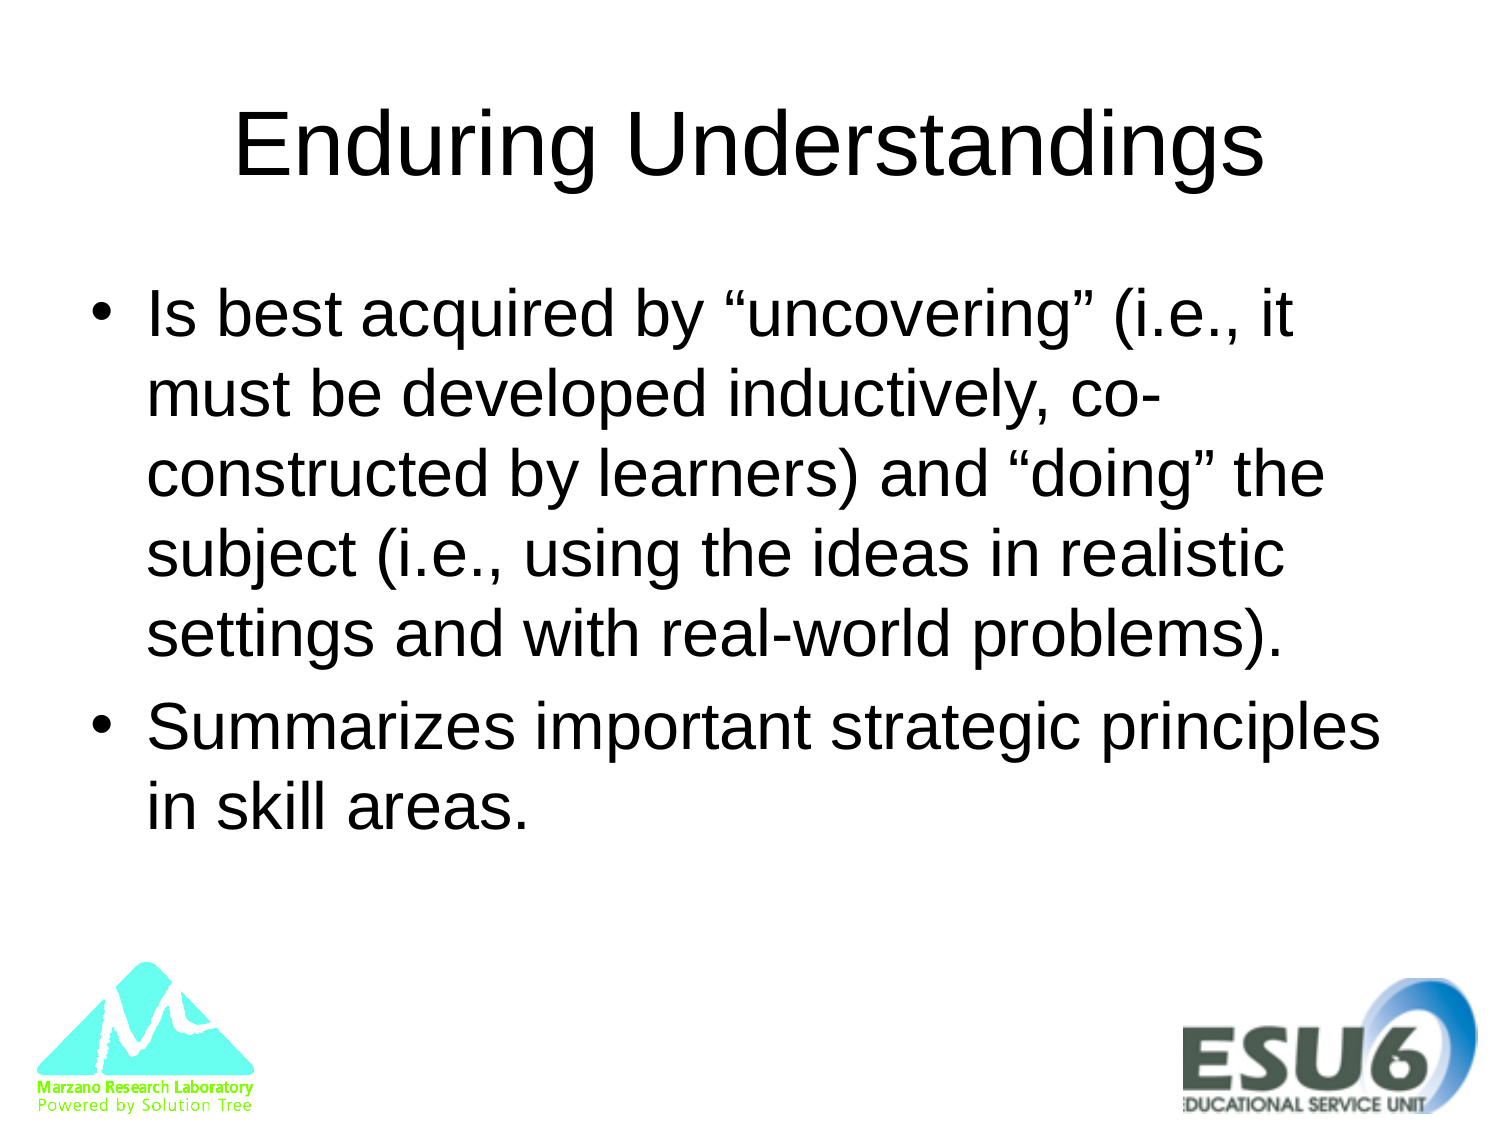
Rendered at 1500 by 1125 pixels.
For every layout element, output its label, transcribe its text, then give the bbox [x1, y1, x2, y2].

picture [1183, 978, 1478, 1114]
picture [37, 962, 254, 1114]
list Is best acquired by “uncovering” (i.e., it must be developed inductively, co-constructed by learners) and “doing” the subject (i.e., using the ideas in realistic settings and with real-world problems). Summarizes important strategic principles in skill areas. [75, 262, 1425, 1005]
title Enduring Understandings [75, 45, 1425, 233]
